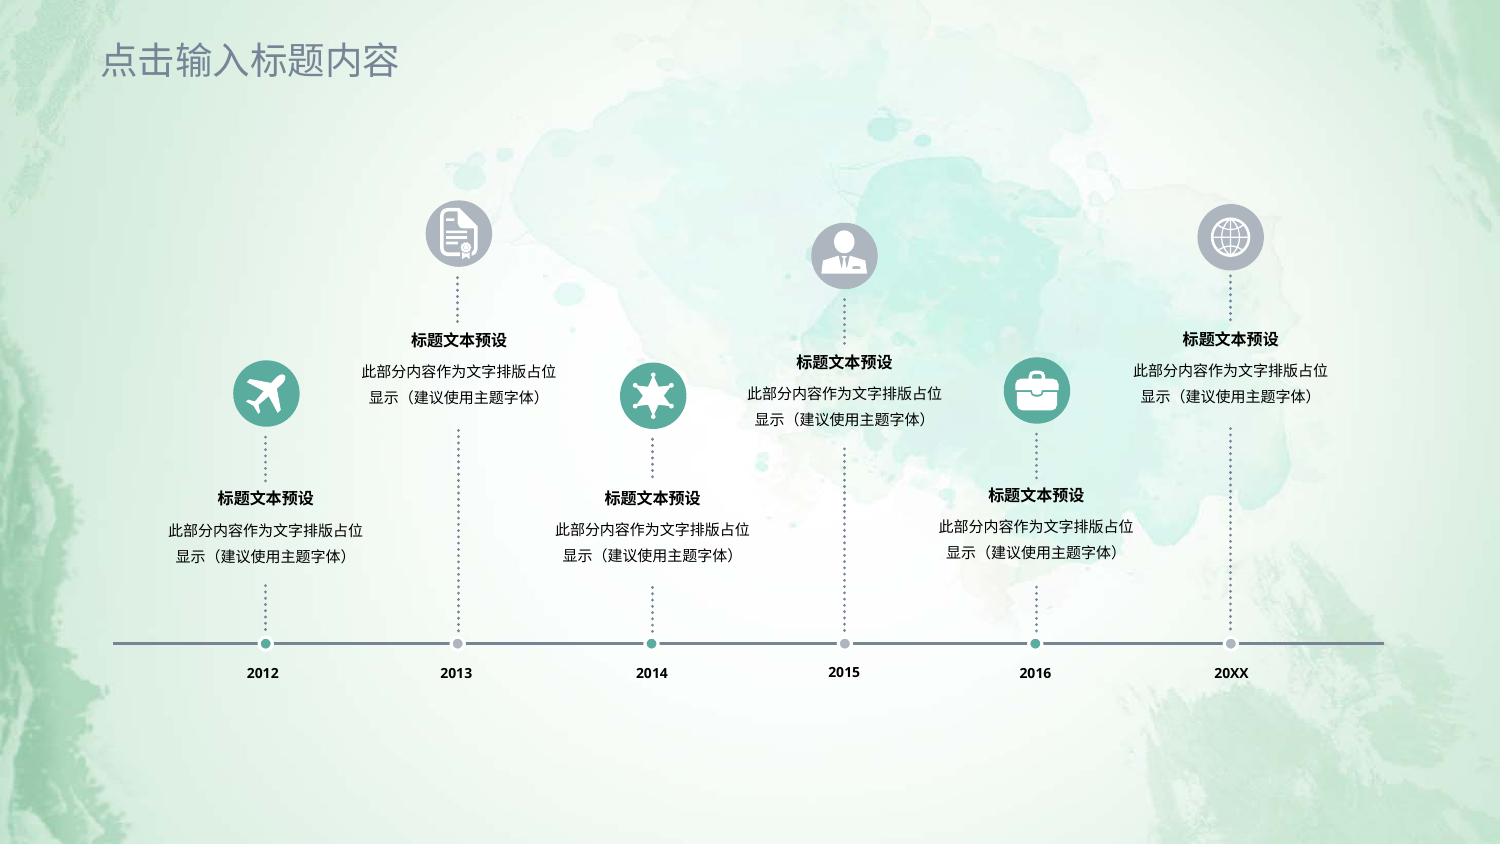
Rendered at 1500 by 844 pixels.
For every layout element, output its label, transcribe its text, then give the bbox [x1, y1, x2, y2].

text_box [345, 200, 573, 691]
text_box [731, 222, 958, 689]
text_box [539, 362, 727, 691]
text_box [1117, 203, 1344, 691]
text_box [152, 359, 340, 691]
text_box 点击输入标题内容 [100, 28, 450, 91]
picture [0, 0, 1500, 844]
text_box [922, 356, 1113, 691]
